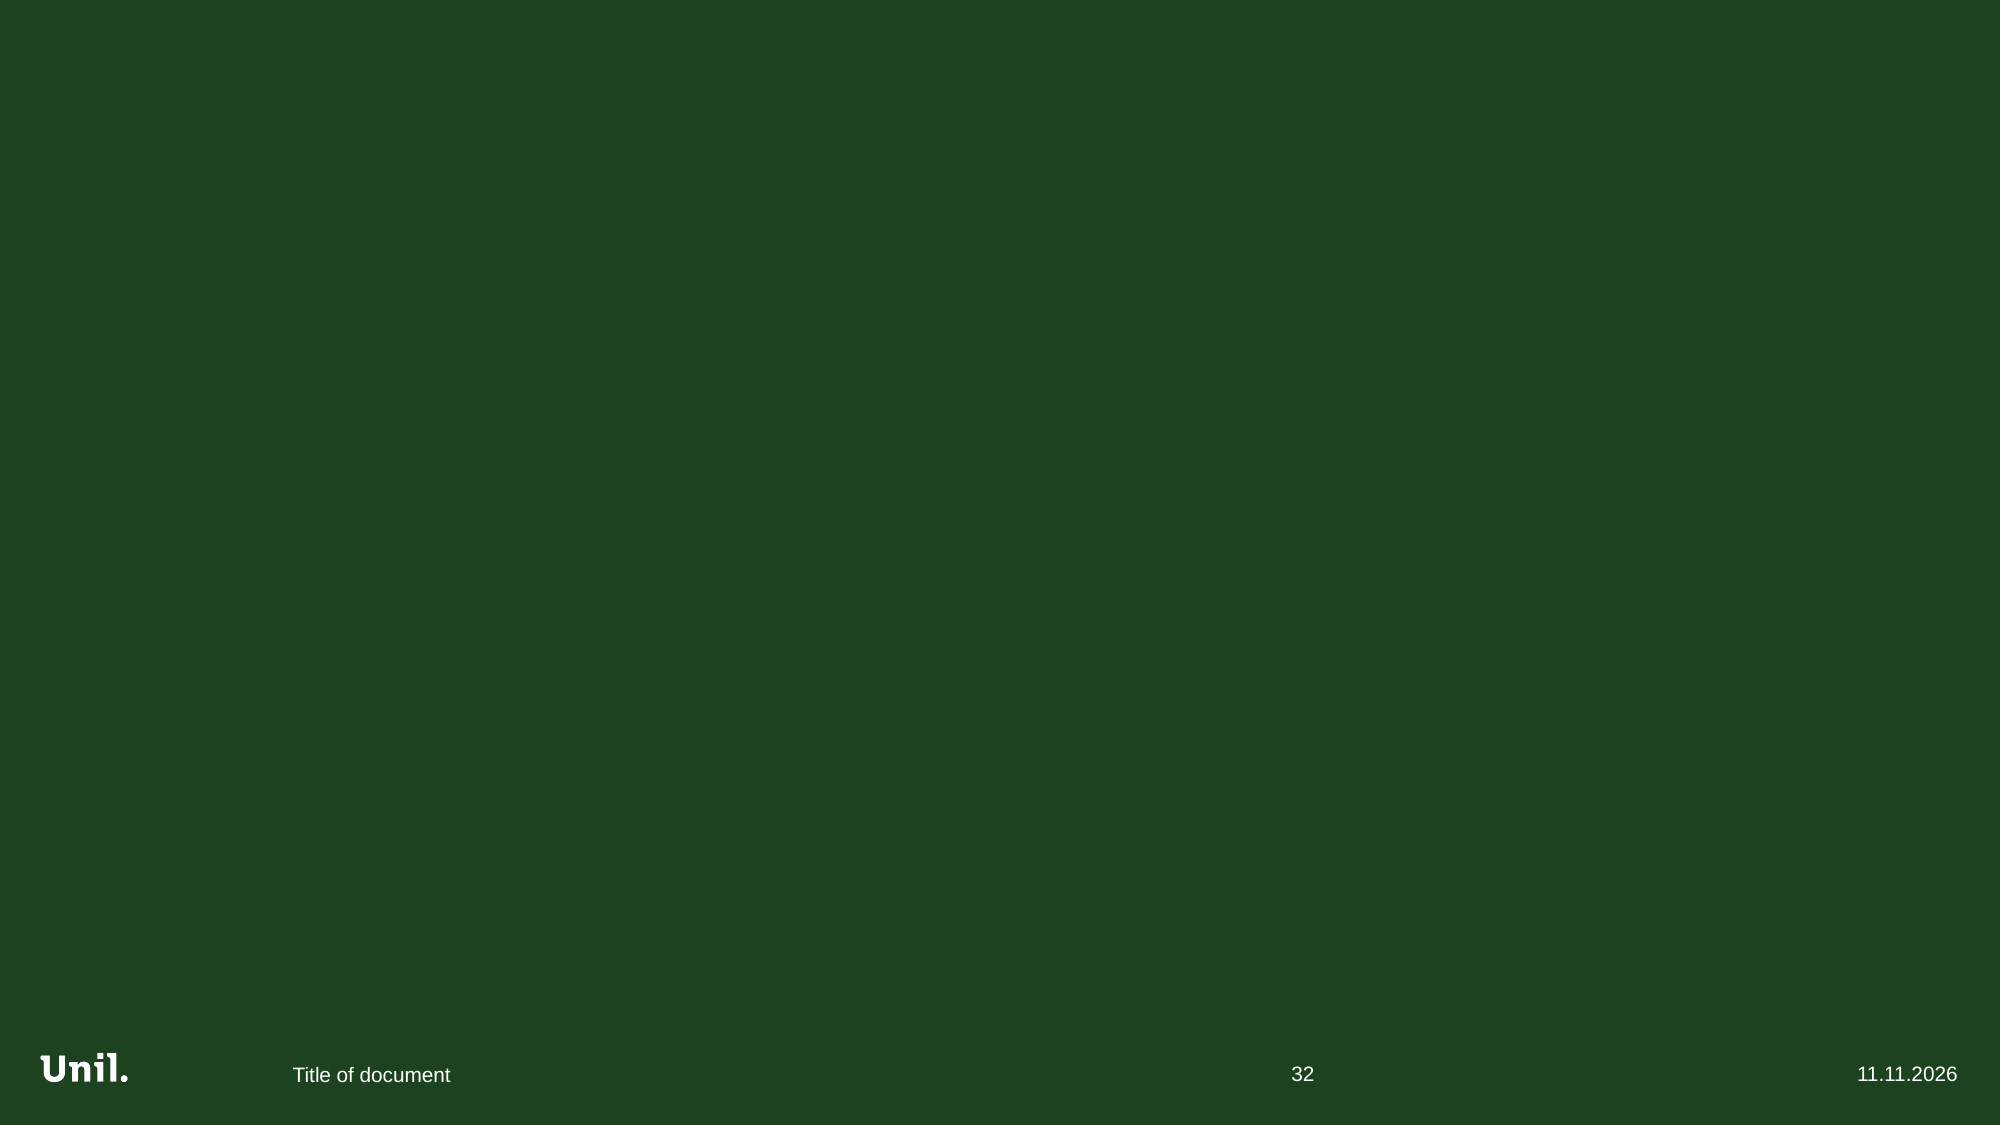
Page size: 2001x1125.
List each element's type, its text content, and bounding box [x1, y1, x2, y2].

footer Title of document [292, 1011, 1048, 1087]
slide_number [1789, 1026, 1958, 1086]
picture [27, 1042, 141, 1095]
slide_number 32 [1250, 1037, 1355, 1086]
